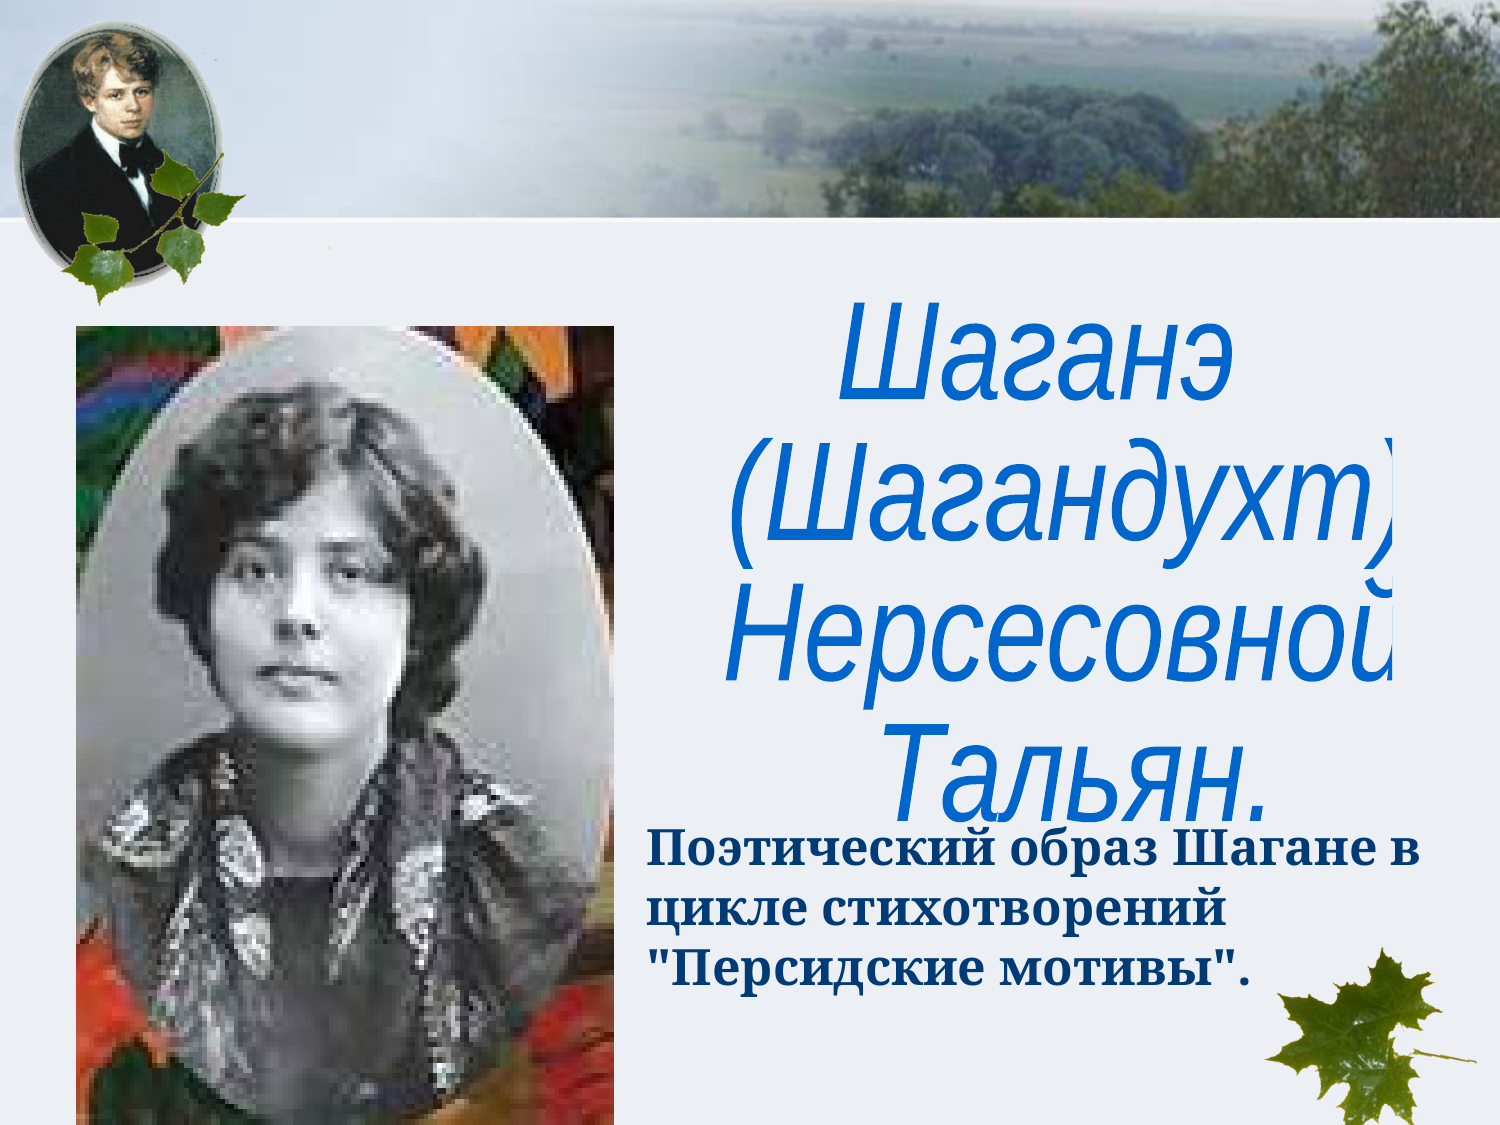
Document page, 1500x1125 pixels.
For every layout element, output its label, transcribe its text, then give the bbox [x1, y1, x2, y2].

picture [0, 0, 1500, 1125]
text_box Поэтический образ Шагане в цикле стихотворений "Персидские мотивы". [631, 808, 1500, 1004]
